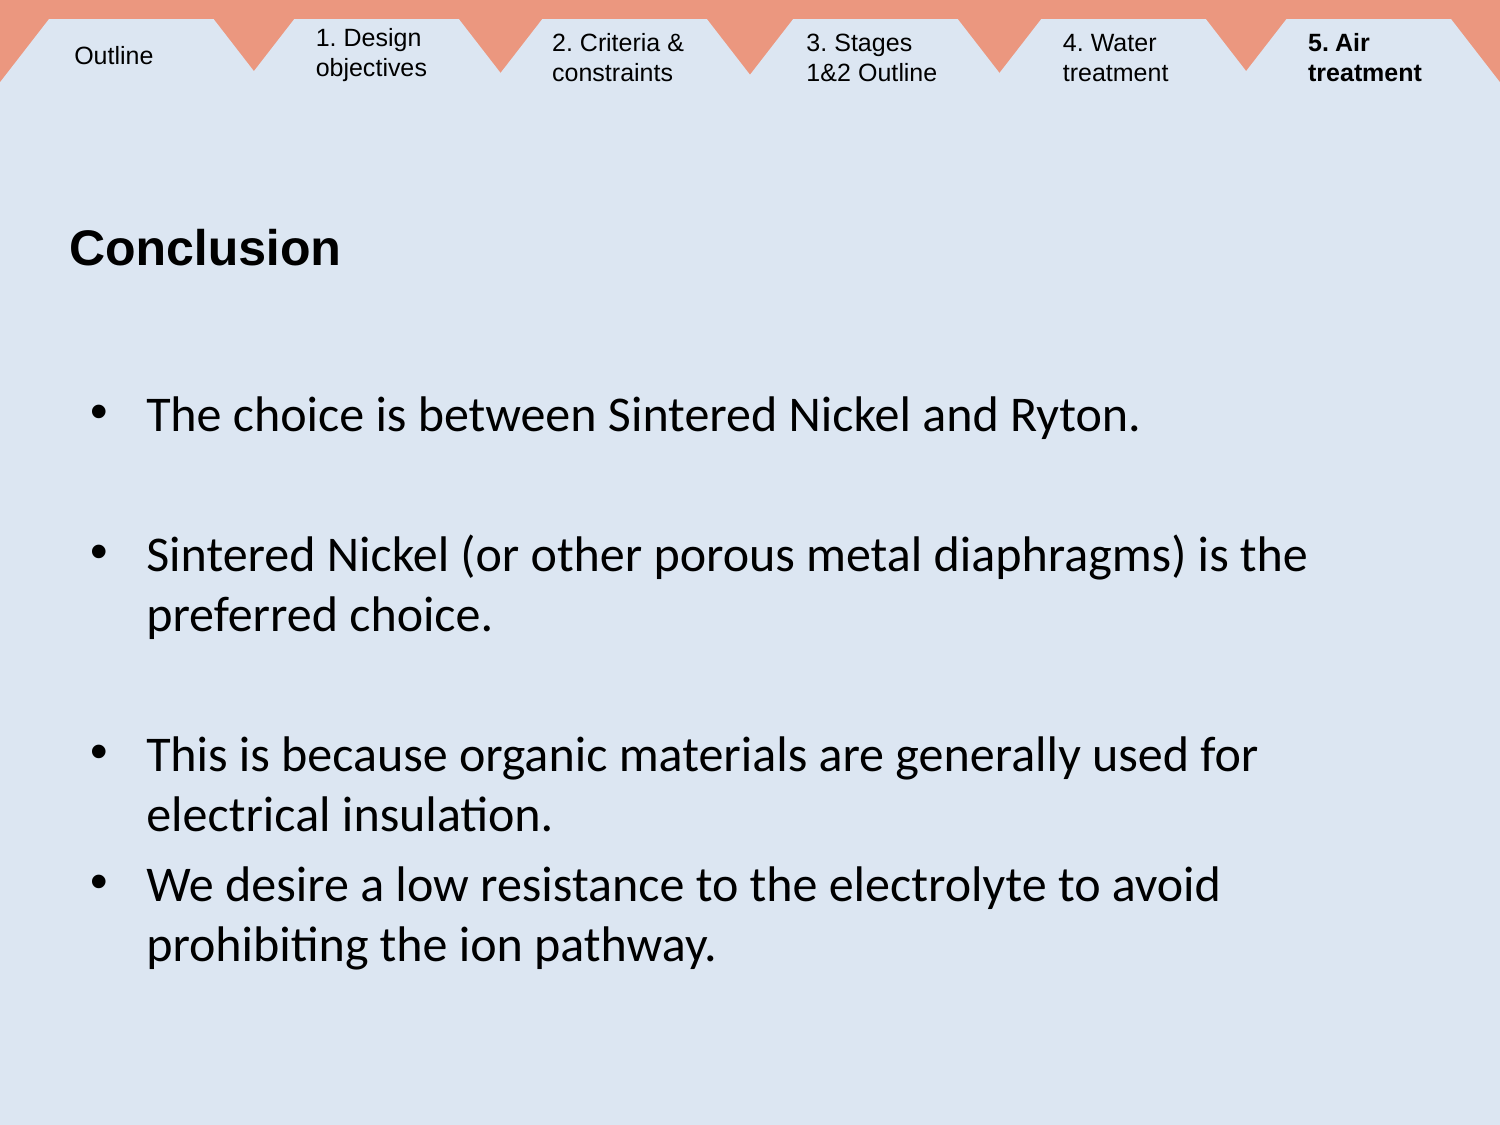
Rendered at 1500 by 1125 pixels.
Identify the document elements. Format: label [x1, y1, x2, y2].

list [0, 0, 1500, 1125]
